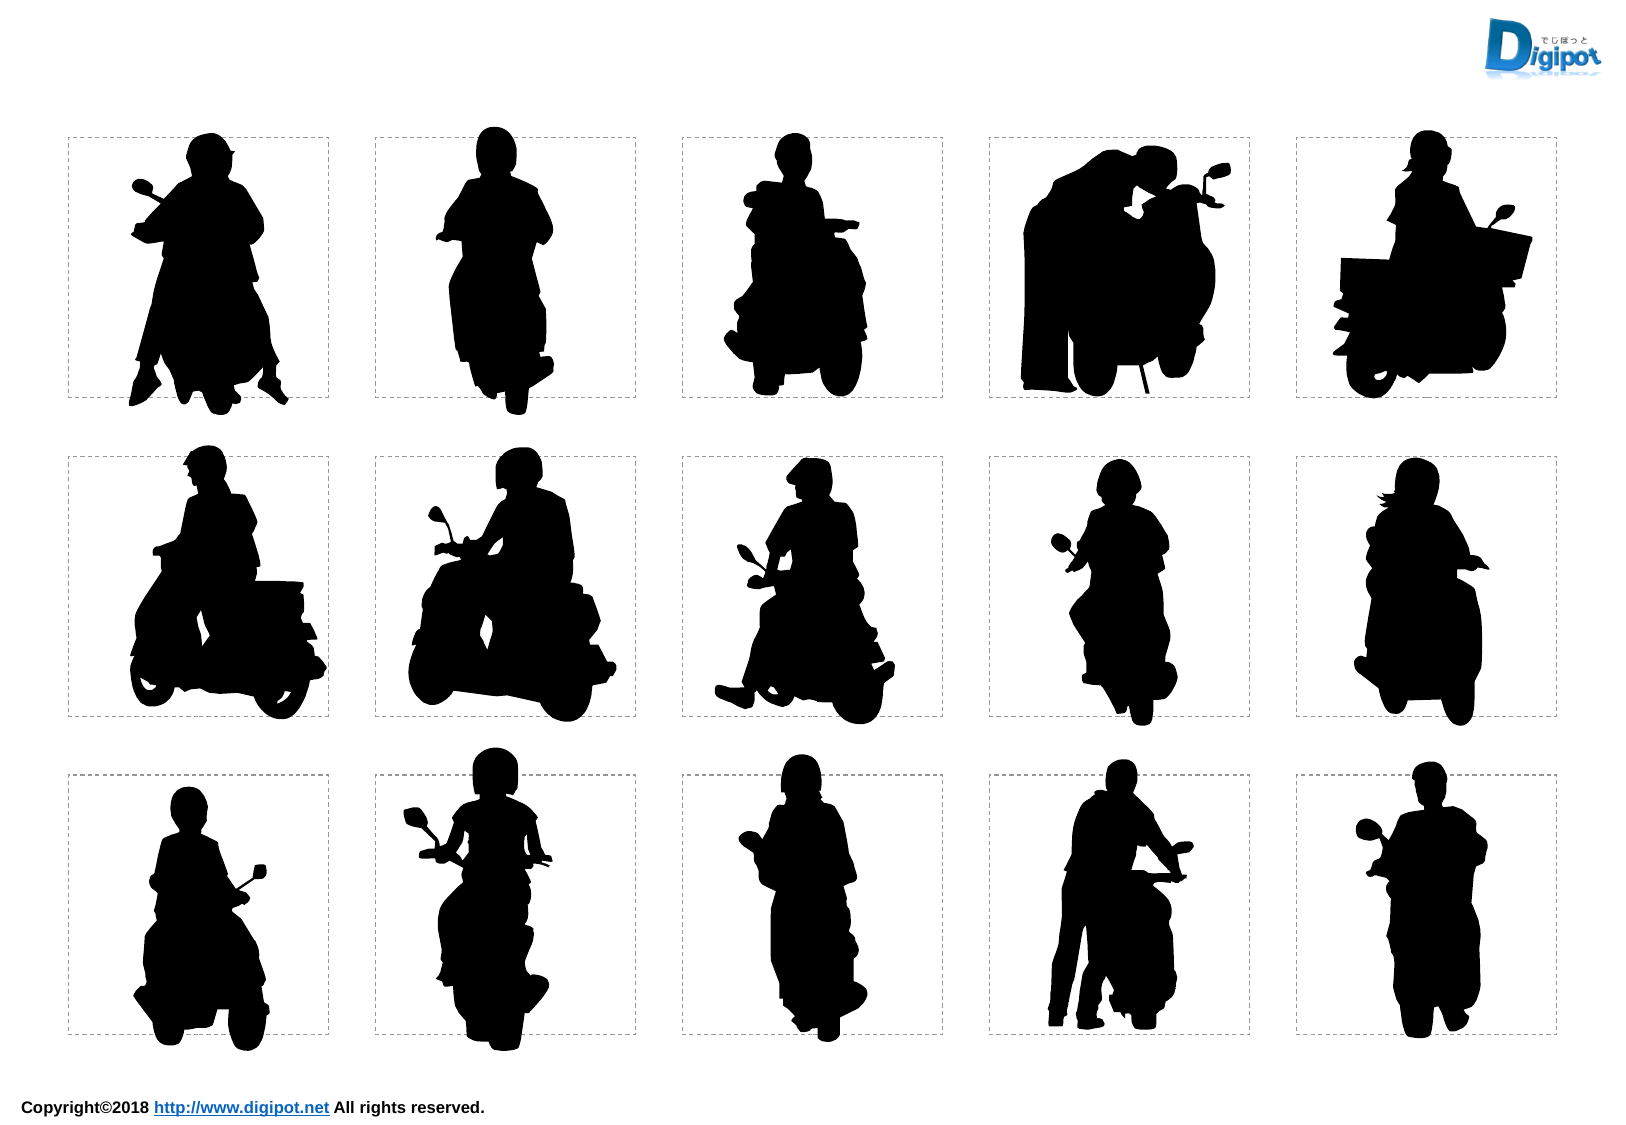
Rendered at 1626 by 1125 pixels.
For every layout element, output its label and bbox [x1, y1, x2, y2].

text_box [1051, 459, 1178, 726]
text_box [128, 133, 289, 415]
text_box [1355, 761, 1488, 1039]
text_box [723, 133, 868, 397]
text_box [1020, 145, 1231, 397]
text_box [714, 457, 895, 725]
text_box [1332, 130, 1533, 399]
text_box [408, 447, 617, 722]
text_box [1047, 759, 1194, 1030]
text_box [435, 126, 554, 415]
picture [1485, 18, 1602, 82]
text_box [130, 445, 327, 720]
text_box [403, 747, 553, 1051]
text_box [133, 786, 270, 1051]
text_box [738, 754, 868, 1042]
text_box [1354, 457, 1490, 726]
